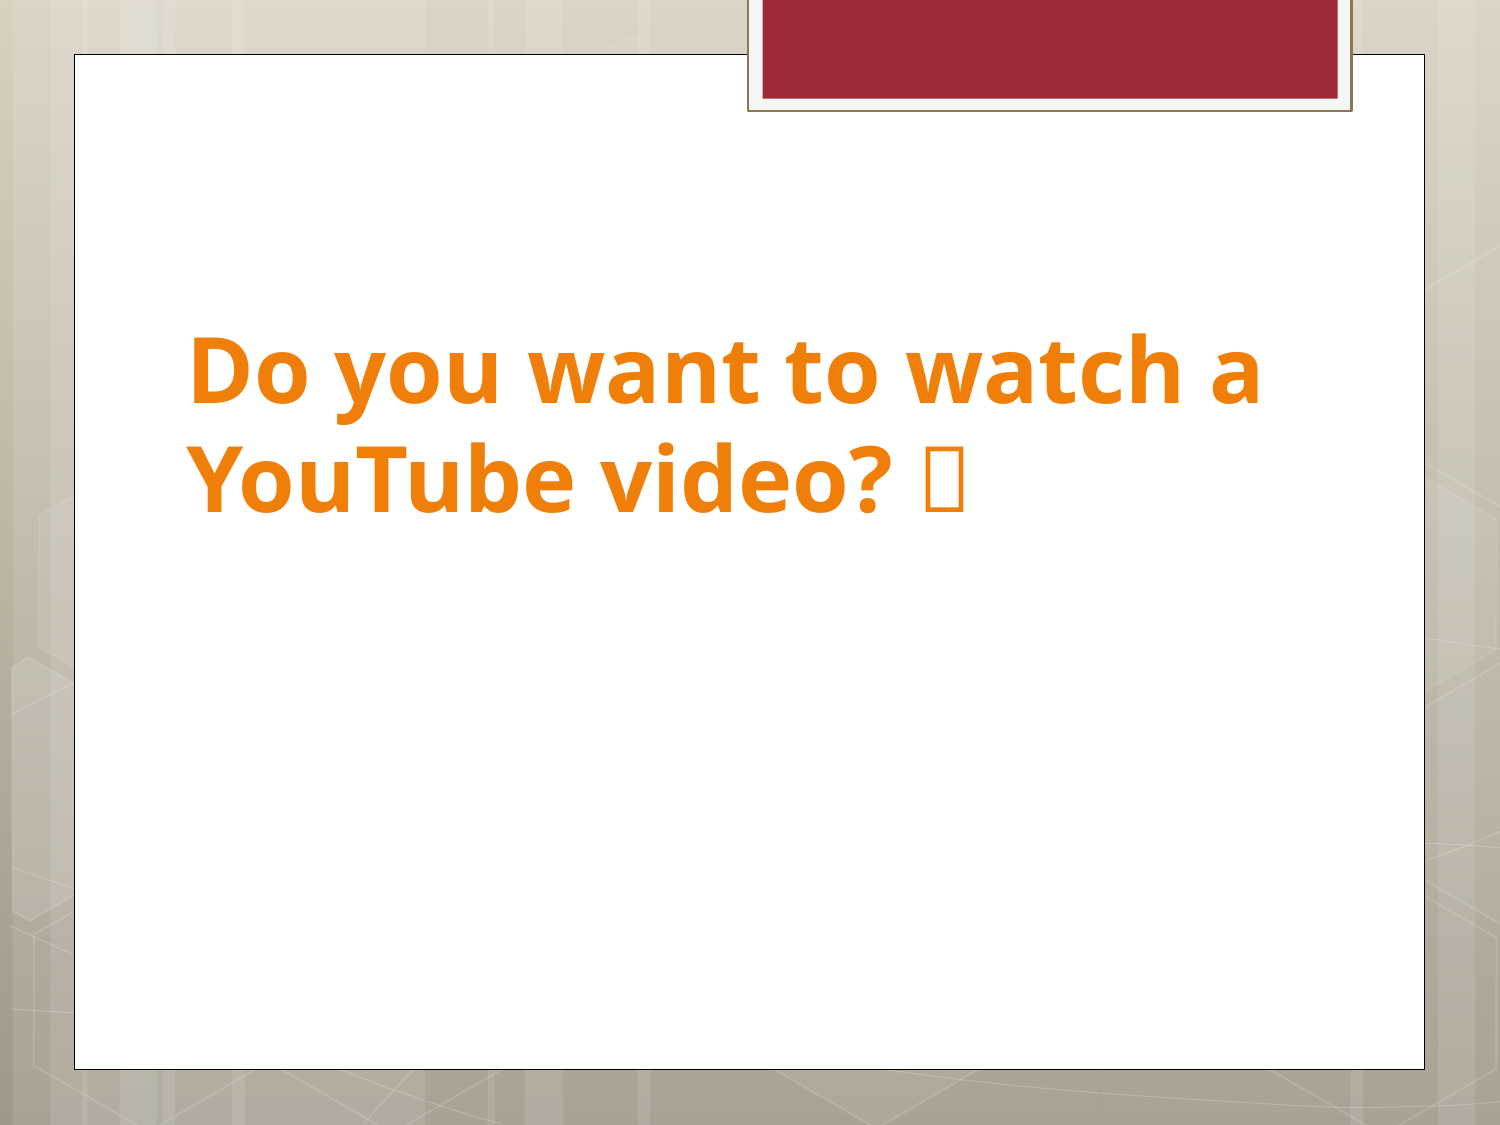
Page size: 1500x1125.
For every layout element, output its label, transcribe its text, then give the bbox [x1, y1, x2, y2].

title Do you want to watch a YouTube video?  [171, 168, 1324, 539]
